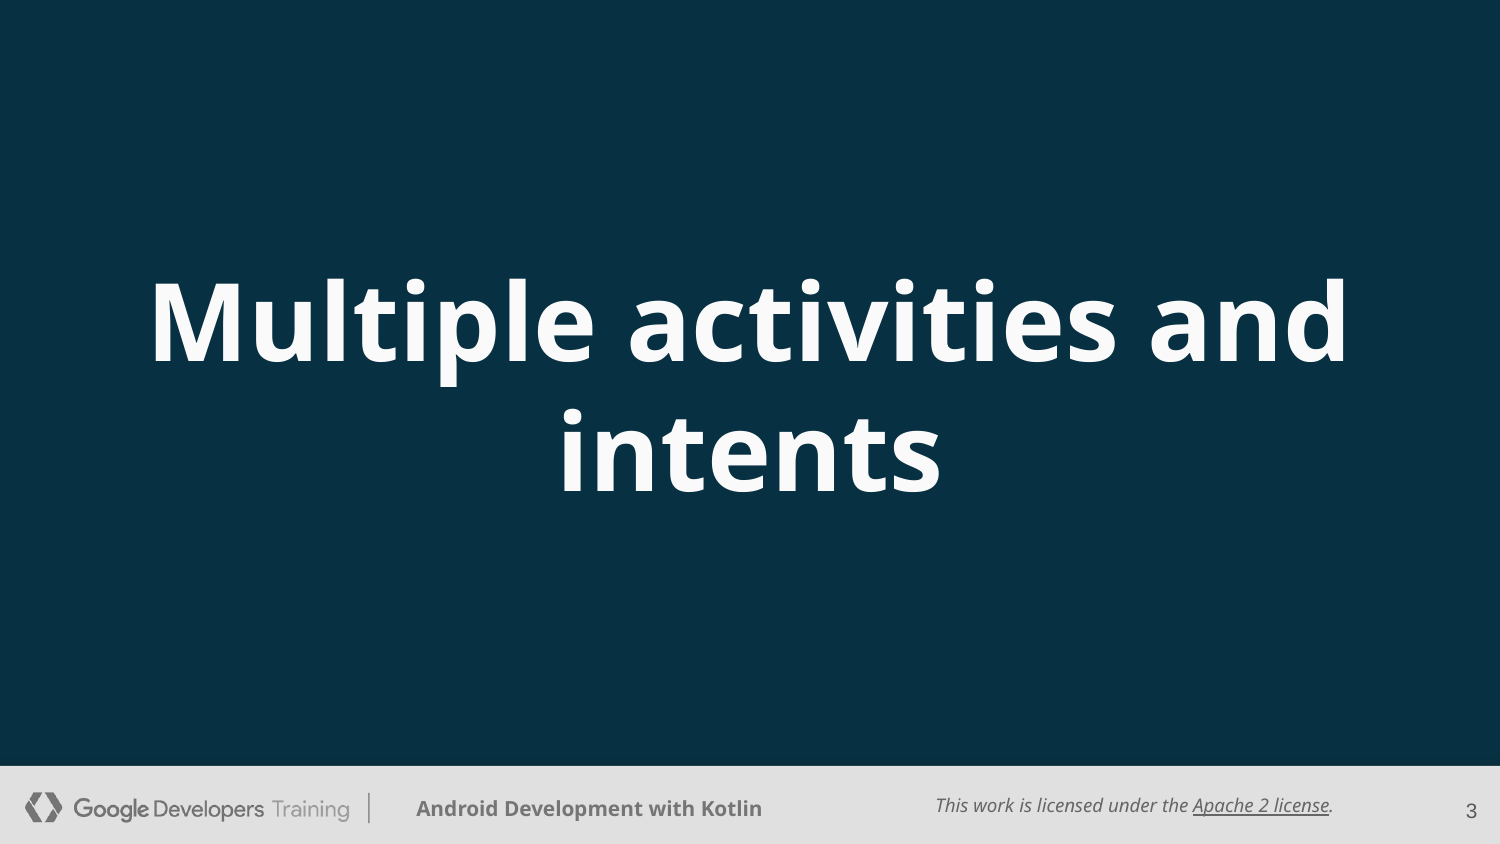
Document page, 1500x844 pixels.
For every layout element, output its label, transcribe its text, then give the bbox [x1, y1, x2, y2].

text_box Multiple activities and intents [51, 0, 1449, 766]
slide_number ‹#› [1402, 777, 1493, 842]
picture [0, 0, 1500, 844]
